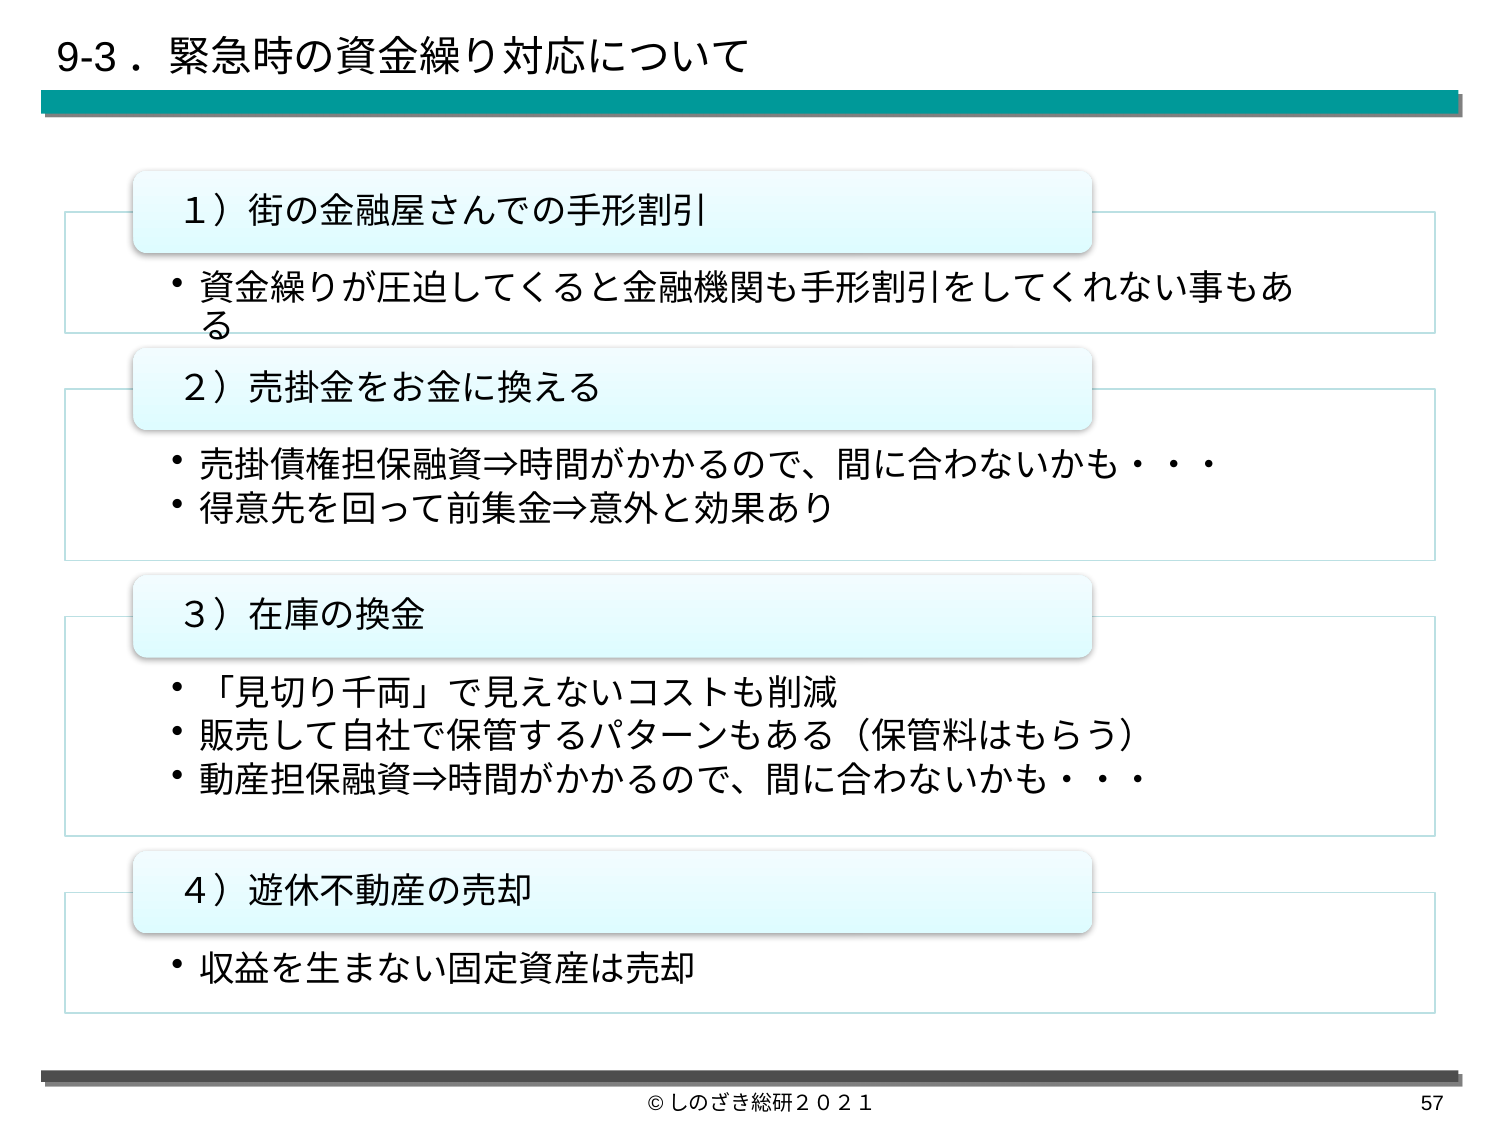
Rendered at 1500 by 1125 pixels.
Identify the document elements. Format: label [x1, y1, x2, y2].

title [41, 19, 1459, 91]
text_box [64, 160, 1436, 1024]
footer [524, 1082, 1000, 1125]
slide_number [1108, 1082, 1459, 1125]
